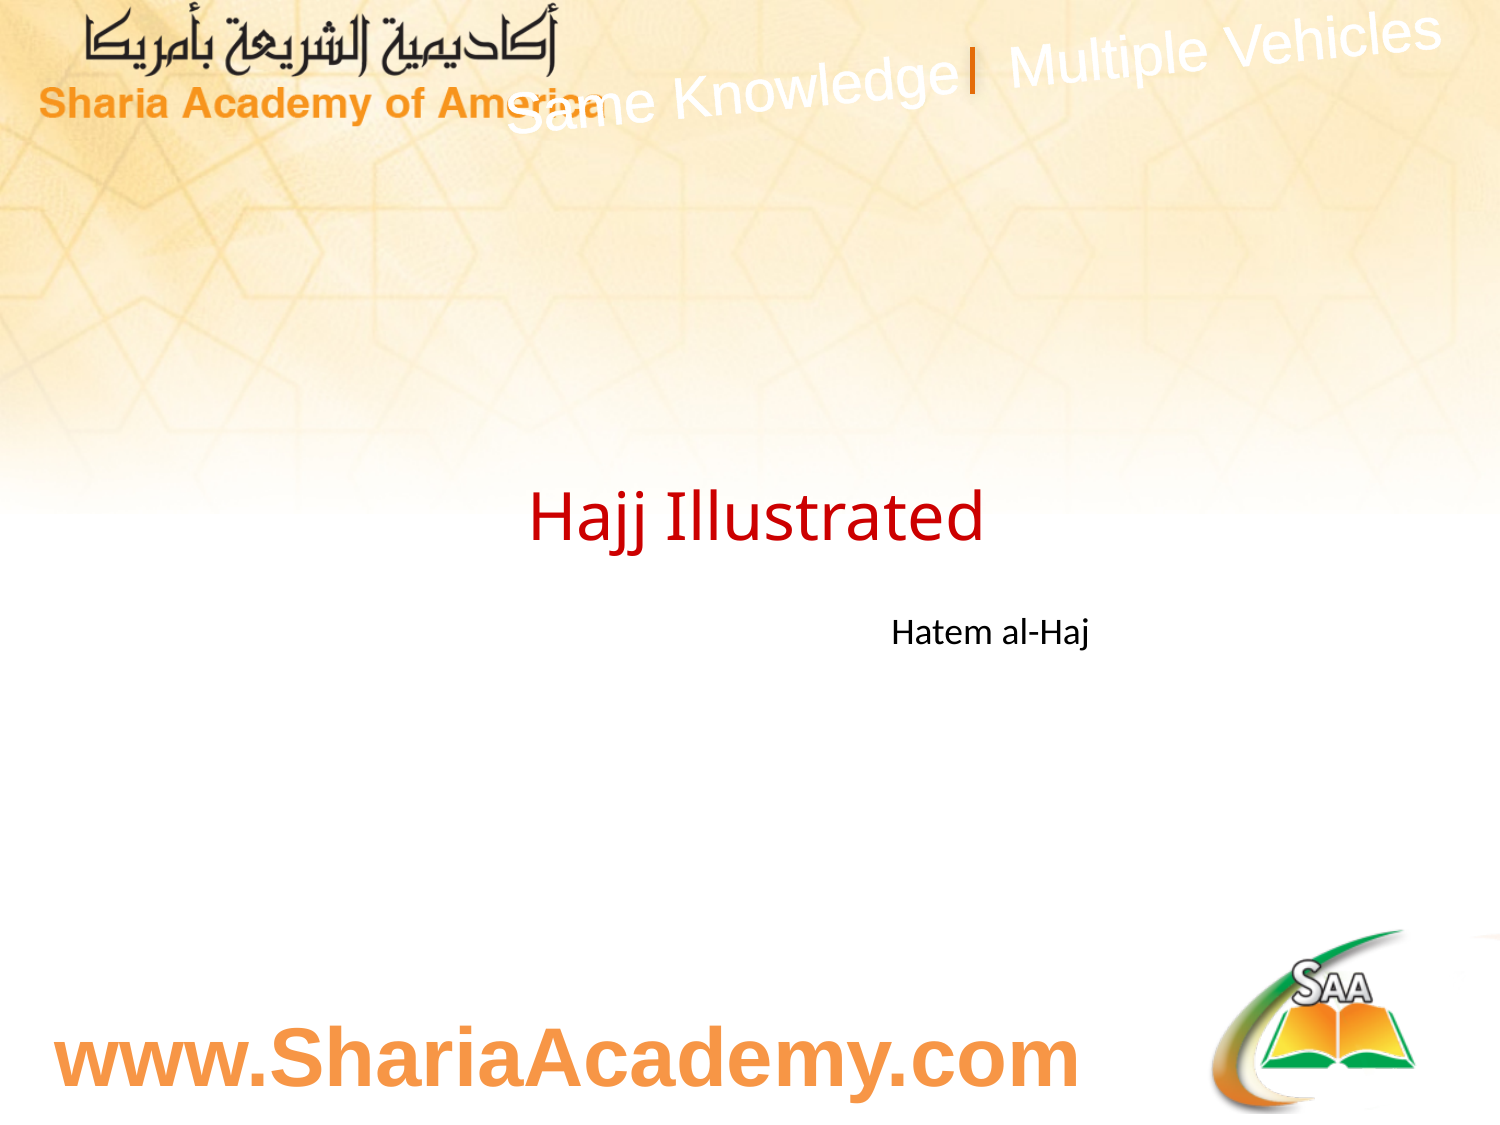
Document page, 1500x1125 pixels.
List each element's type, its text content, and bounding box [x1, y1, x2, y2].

text_box Hatem al-Haj [876, 599, 1105, 660]
title Hajj Illustrated [119, 327, 1395, 701]
picture [1148, 926, 1500, 1114]
picture [0, 0, 1500, 514]
